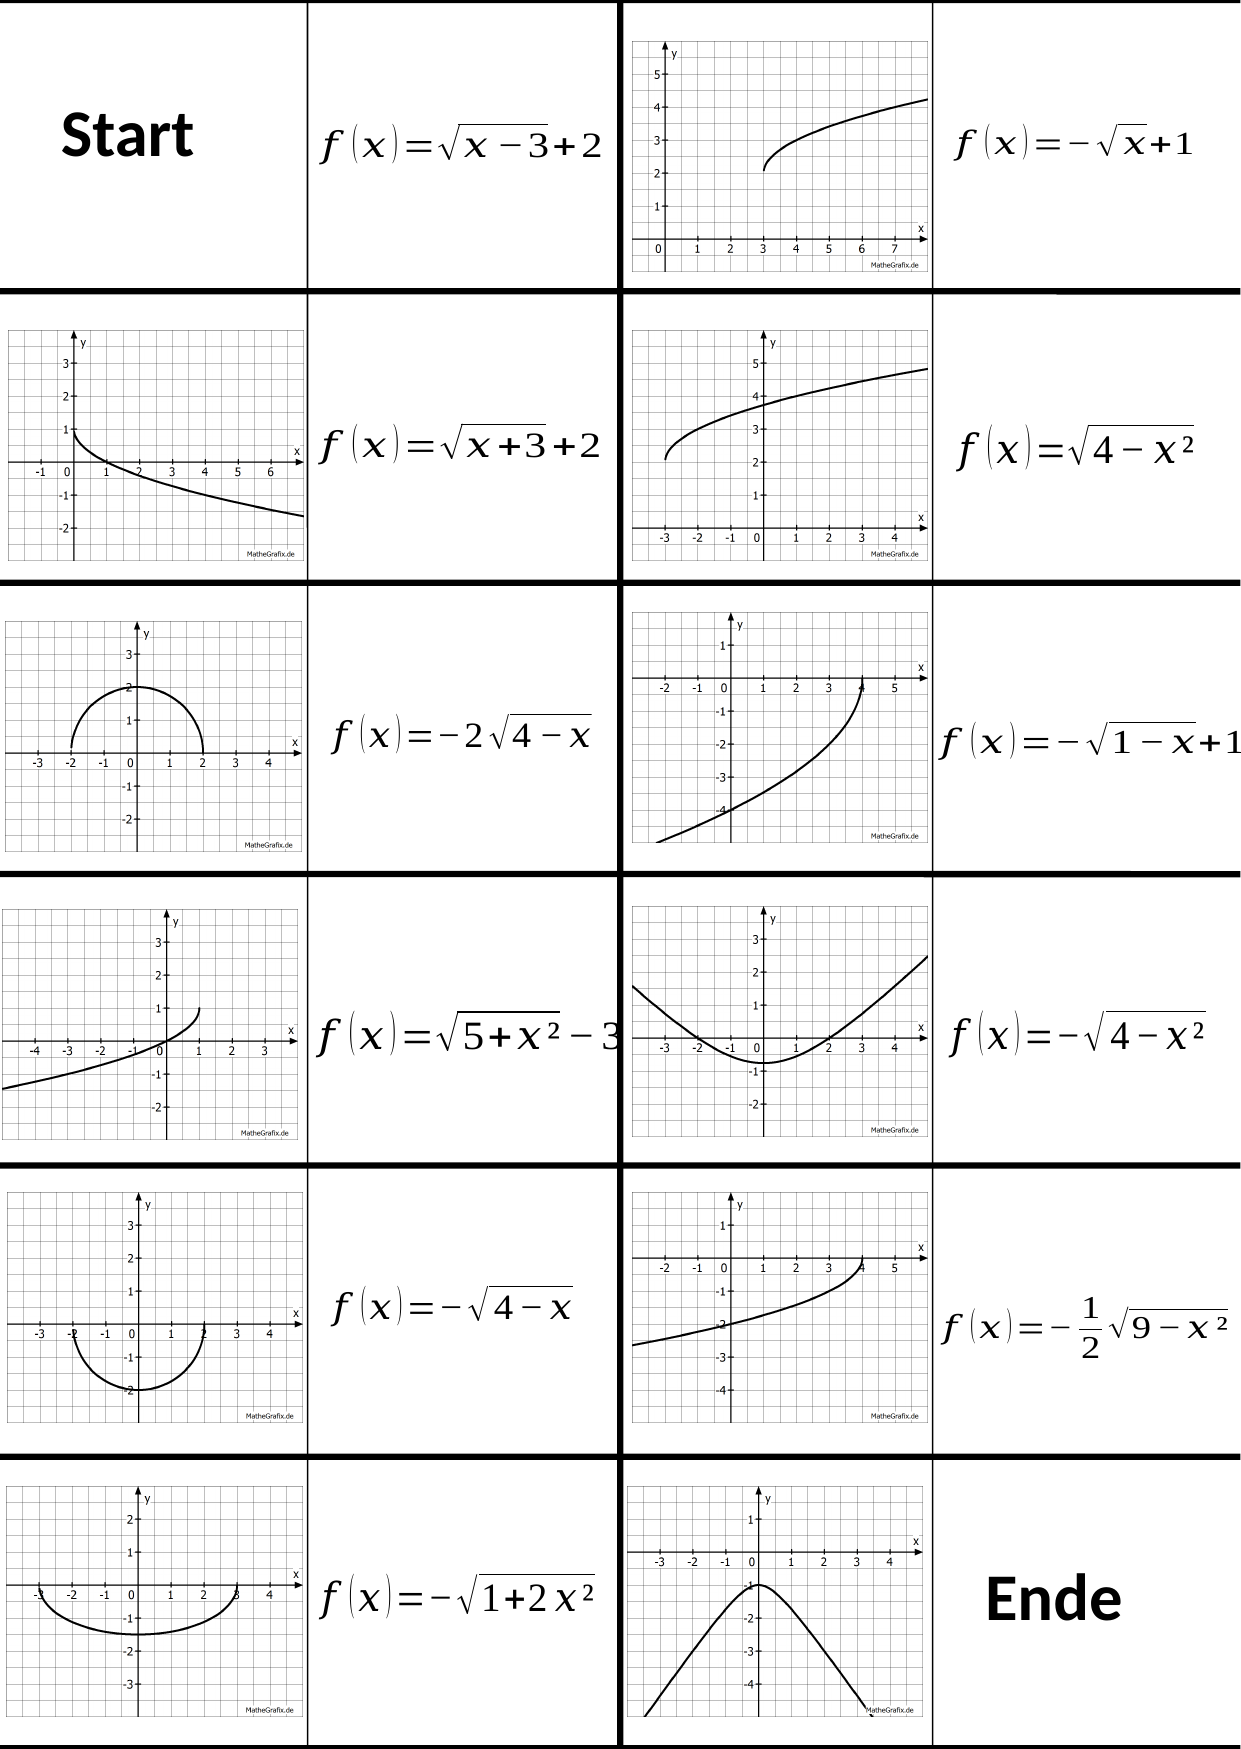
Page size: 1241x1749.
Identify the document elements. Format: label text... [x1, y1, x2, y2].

picture [626, 1486, 923, 1717]
picture [2, 909, 298, 1140]
picture [631, 612, 928, 843]
picture [631, 330, 928, 561]
text_box Start [0, 35, 304, 224]
picture [5, 621, 302, 852]
text_box Ende [927, 1500, 1241, 1689]
picture [7, 1192, 303, 1423]
picture [631, 1192, 928, 1423]
picture [8, 330, 304, 561]
picture [6, 1486, 303, 1717]
picture [631, 906, 928, 1137]
picture [631, 41, 928, 272]
